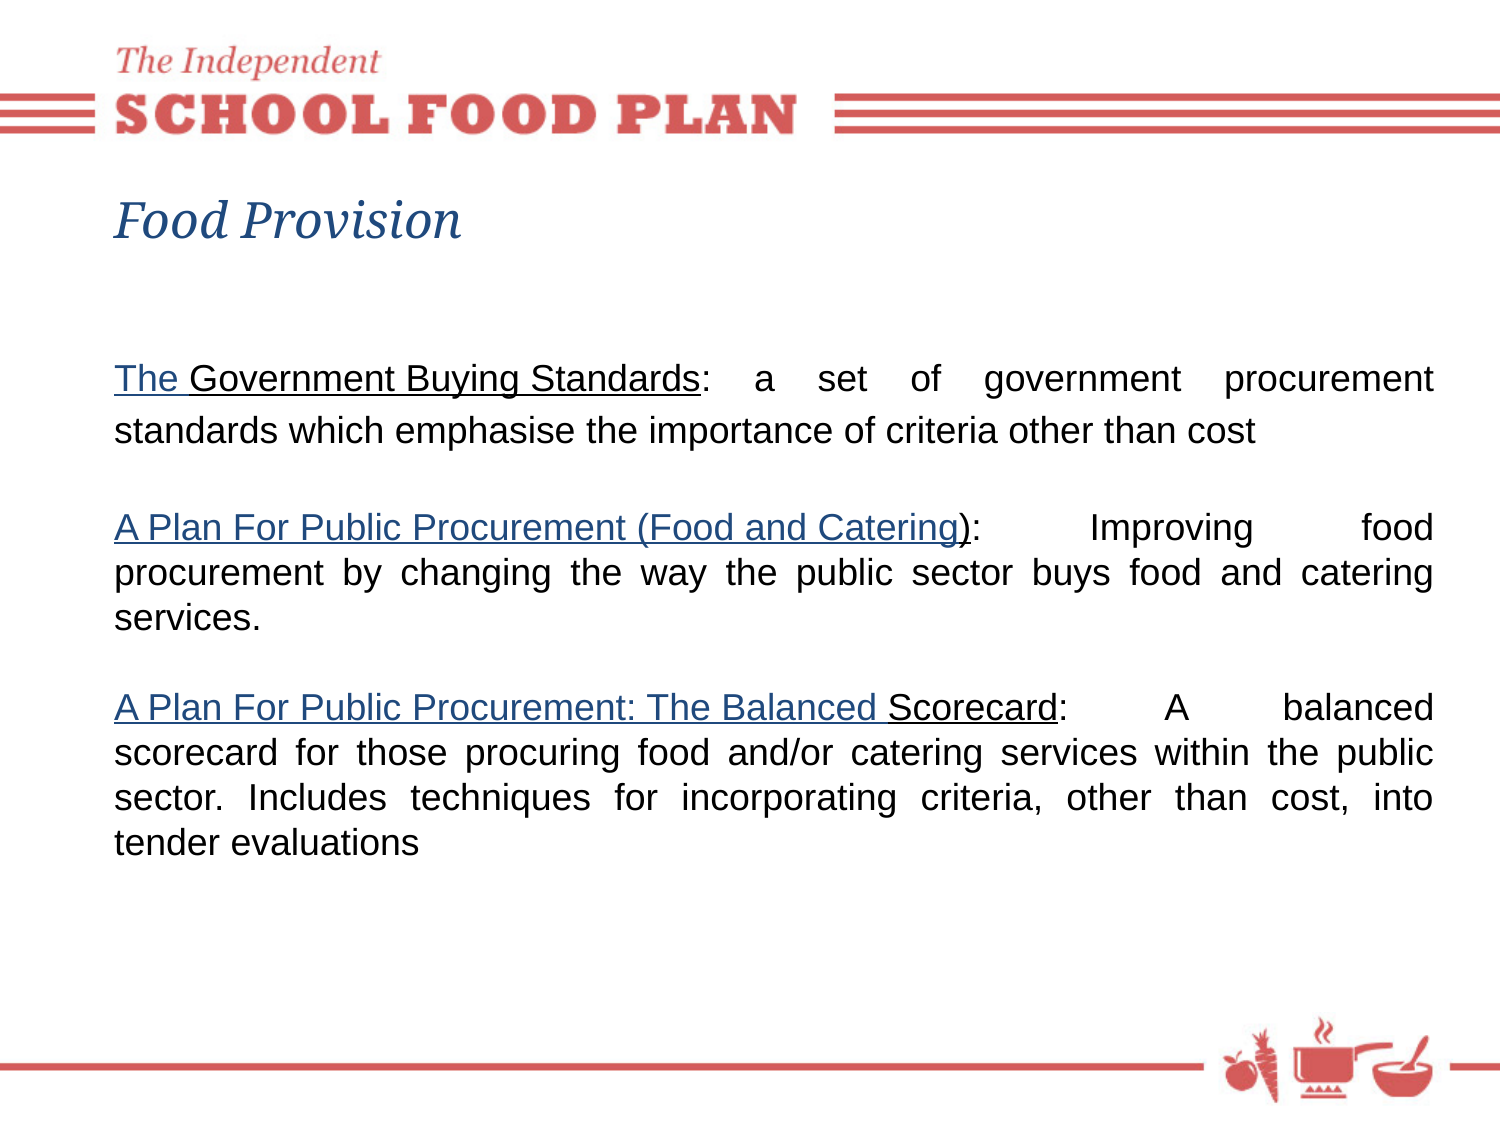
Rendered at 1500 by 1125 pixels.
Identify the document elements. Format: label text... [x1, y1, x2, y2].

picture [1450, 1012, 1500, 1125]
text_box The Government Buying Standards: a set of government procurement standards which emphasise the importance of criteria other than cost A Plan For Public Procurement (Food and Catering): Improving food procurement by changing the way the public sector buys food and catering services. A Plan For Public Procurement: The Balanced Scorecard: A balanced scorecard for those procuring food and/or catering services within the public sector. Includes techniques for incorporating criteria, other than cost, into tender evaluations [99, 295, 1450, 1125]
picture [0, 1012, 99, 1125]
picture [0, 0, 1500, 150]
title Food Provision [99, 181, 1450, 295]
